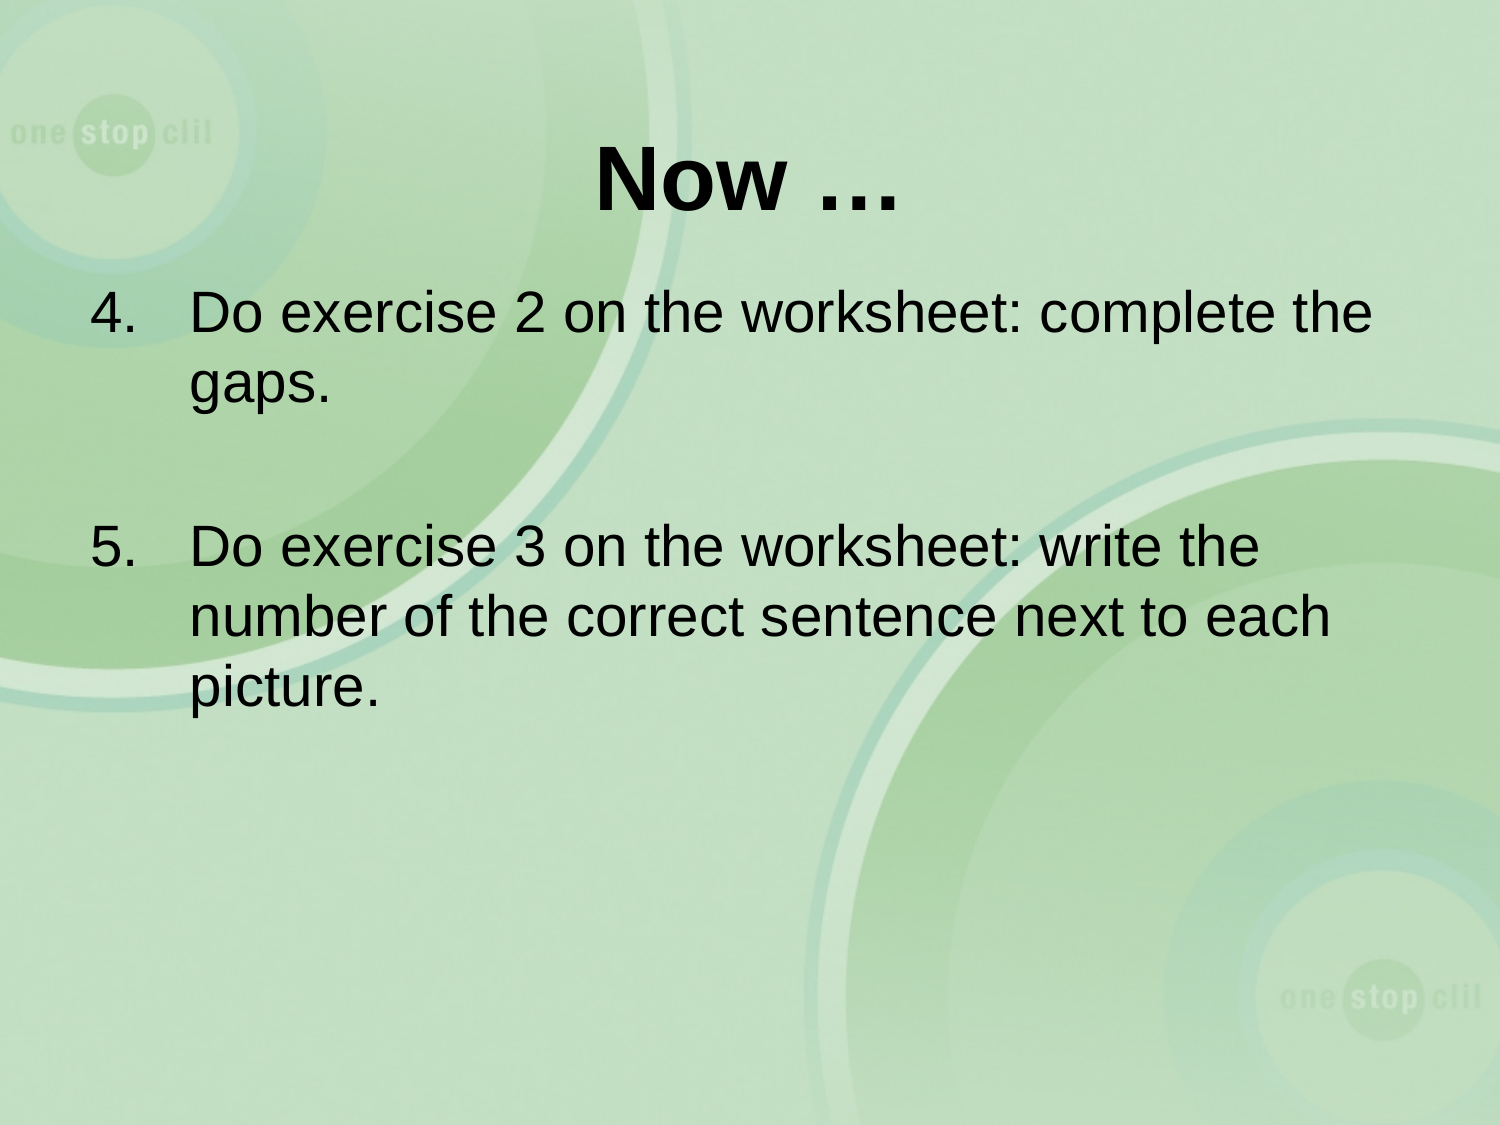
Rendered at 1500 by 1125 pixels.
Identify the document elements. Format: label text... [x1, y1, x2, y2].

list Do exercise 2 on the worksheet: complete the gaps. 5. Do exercise 3 on the worksheet: write the number of the correct sentence next to each picture. [75, 267, 1425, 1010]
title Now … [75, 79, 1425, 267]
picture [0, 0, 1500, 1125]
